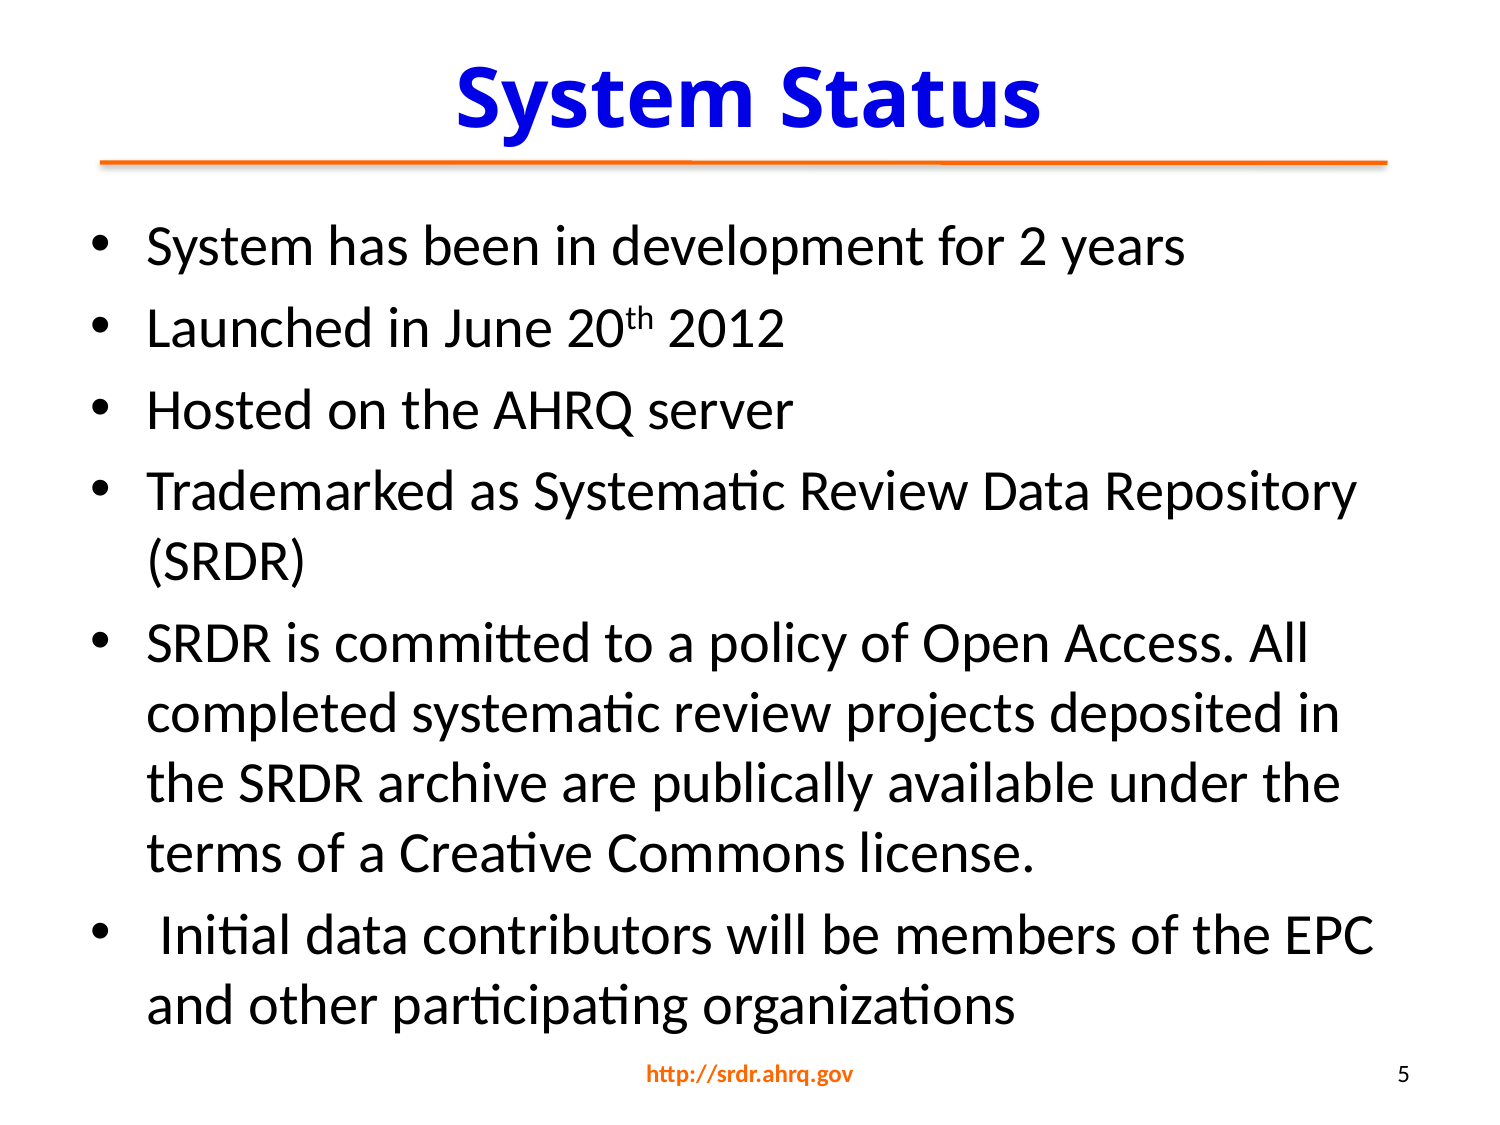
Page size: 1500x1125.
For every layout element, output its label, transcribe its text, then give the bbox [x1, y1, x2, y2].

text_box http://srdr.ahrq.gov [512, 1042, 988, 1103]
title System Status [75, 0, 1425, 188]
slide_number 5 [1074, 1042, 1425, 1103]
list System has been in development for 2 years Launched in June 20th 2012 Hosted on the AHRQ server Trademarked as Systematic Review Data Repository (SRDR) SRDR is committed to a policy of Open Access. All completed systematic review projects deposited in the SRDR archive are publically available under the terms of a Creative Commons license. Initial data contributors will be members of the EPC and other participating organizations [75, 200, 1425, 1038]
